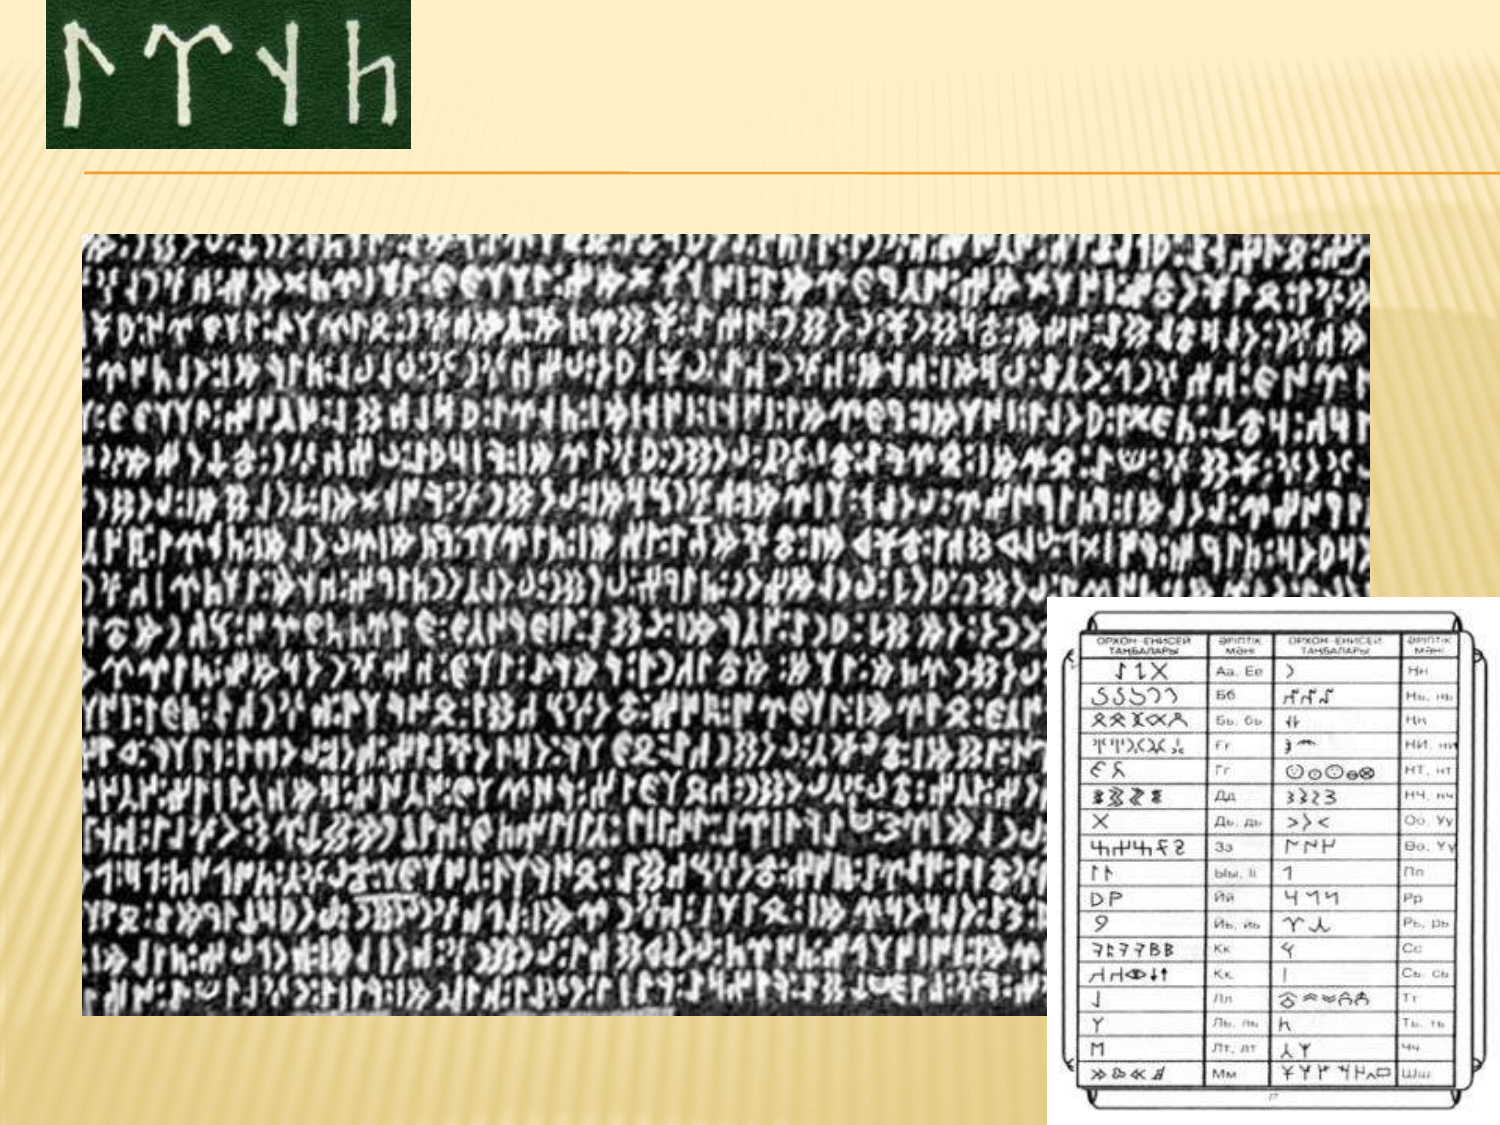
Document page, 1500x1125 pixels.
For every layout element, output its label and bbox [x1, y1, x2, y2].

picture [1047, 597, 1500, 1125]
picture [46, 0, 411, 149]
list [81, 234, 1370, 1016]
